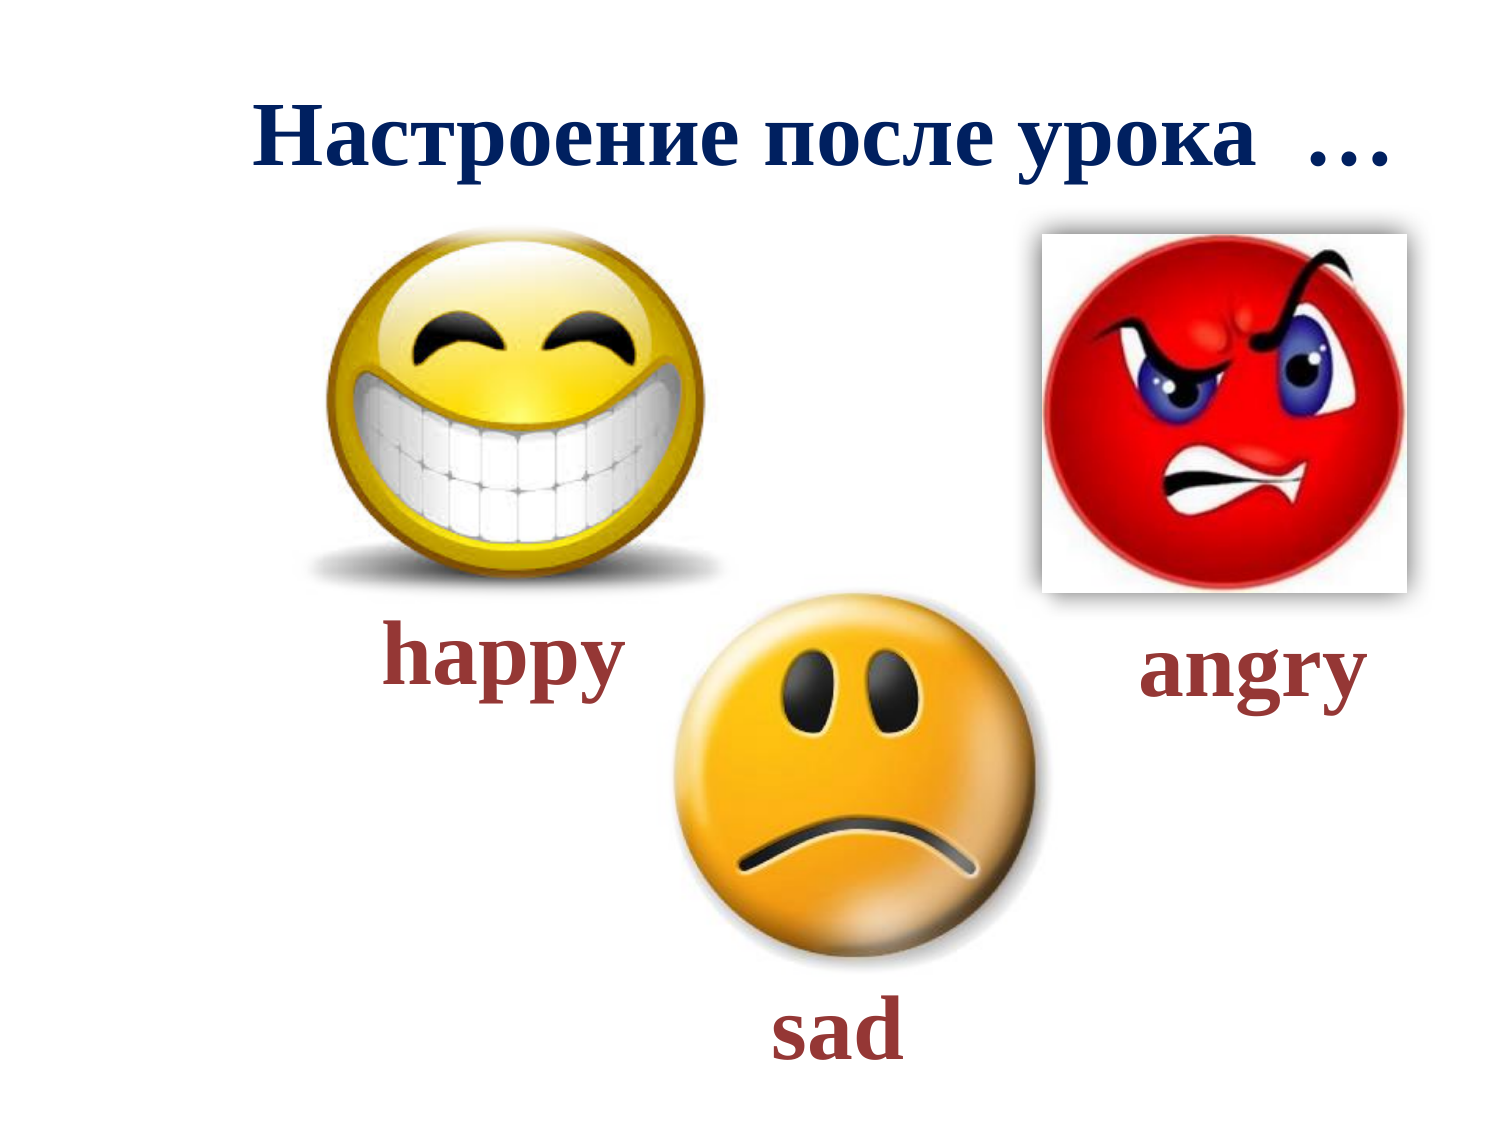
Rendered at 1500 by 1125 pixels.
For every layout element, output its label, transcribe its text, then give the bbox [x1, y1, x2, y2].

text_box happy [292, 610, 650, 711]
text_box sad [691, 996, 985, 1086]
title Настроение после урока … [150, 35, 1500, 223]
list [292, 222, 739, 605]
text_box angry [1089, 597, 1418, 723]
picture [655, 234, 1407, 988]
